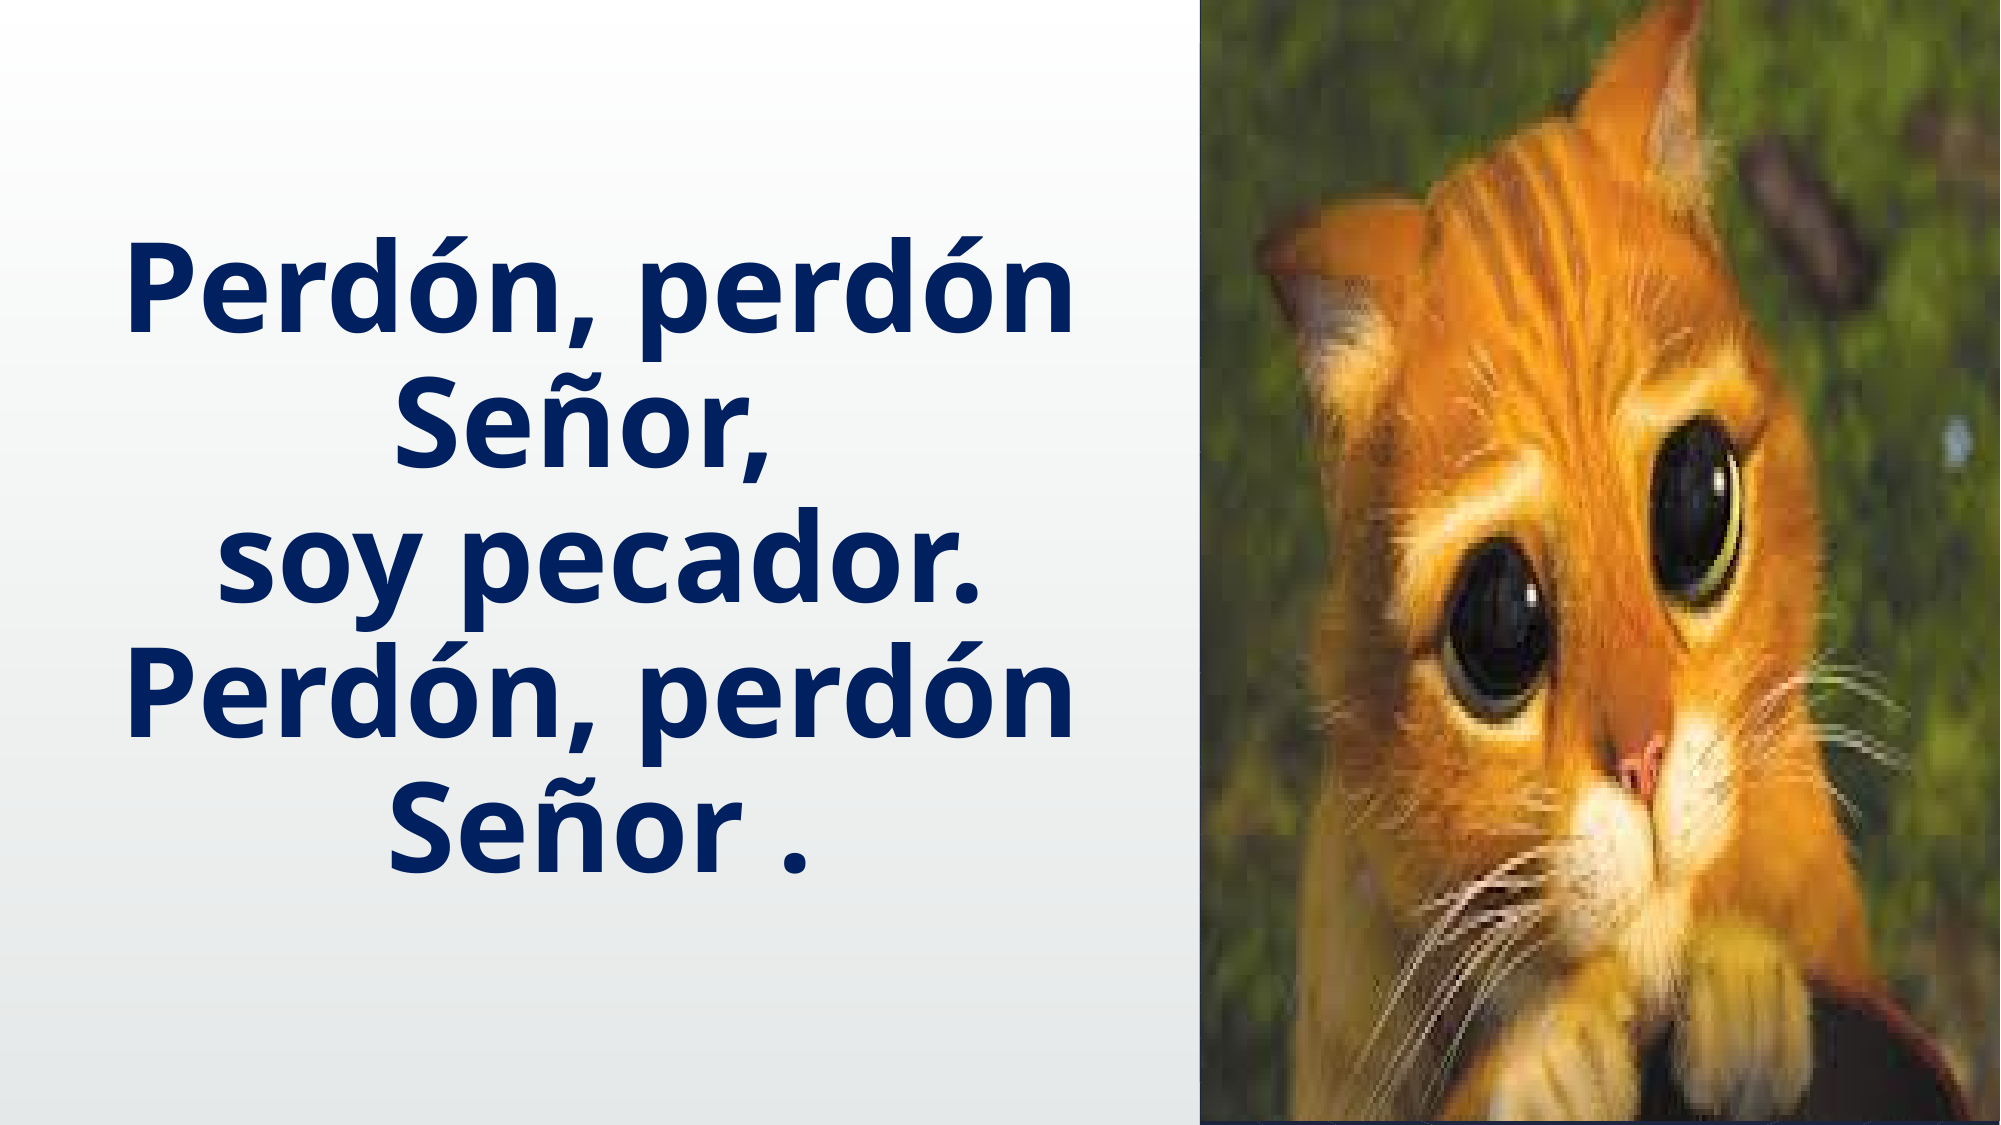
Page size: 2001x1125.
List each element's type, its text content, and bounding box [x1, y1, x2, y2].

picture [1200, 0, 2000, 1125]
title Perdón, perdón Señor, soy pecador. Perdón, perdón Señor . [0, 0, 1200, 1125]
